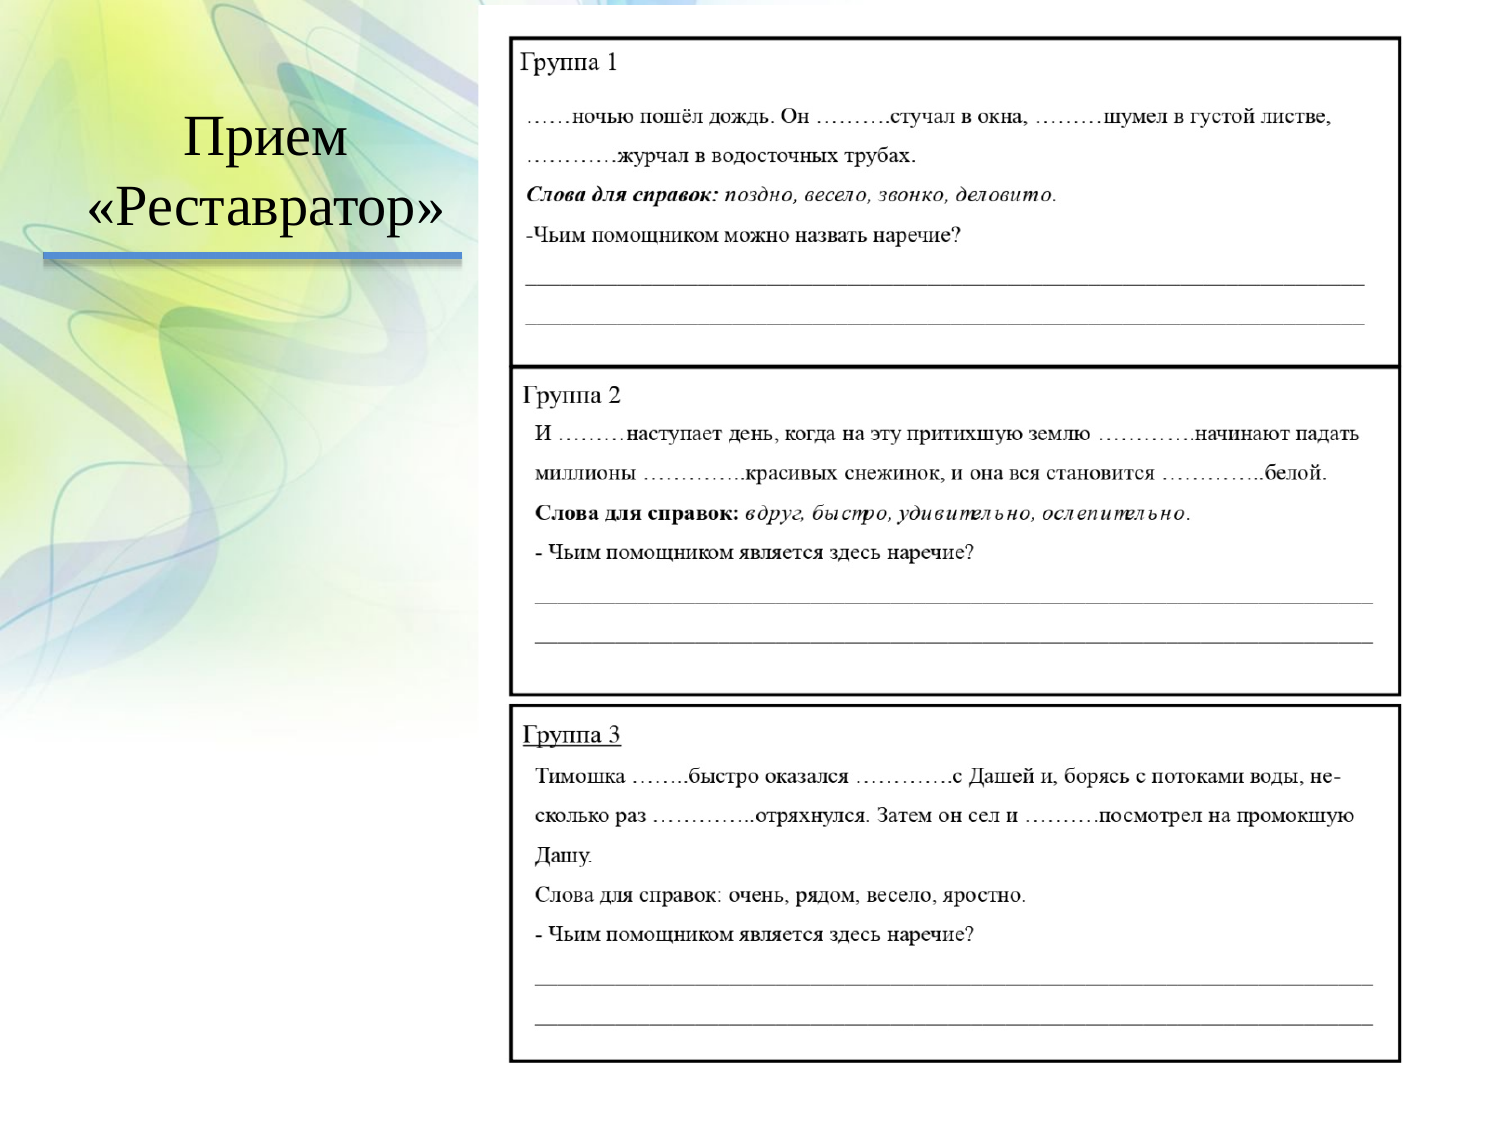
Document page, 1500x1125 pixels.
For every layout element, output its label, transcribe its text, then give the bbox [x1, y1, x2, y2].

text_box Прием «Реставратор» [41, 89, 472, 245]
picture [0, 0, 1500, 1125]
